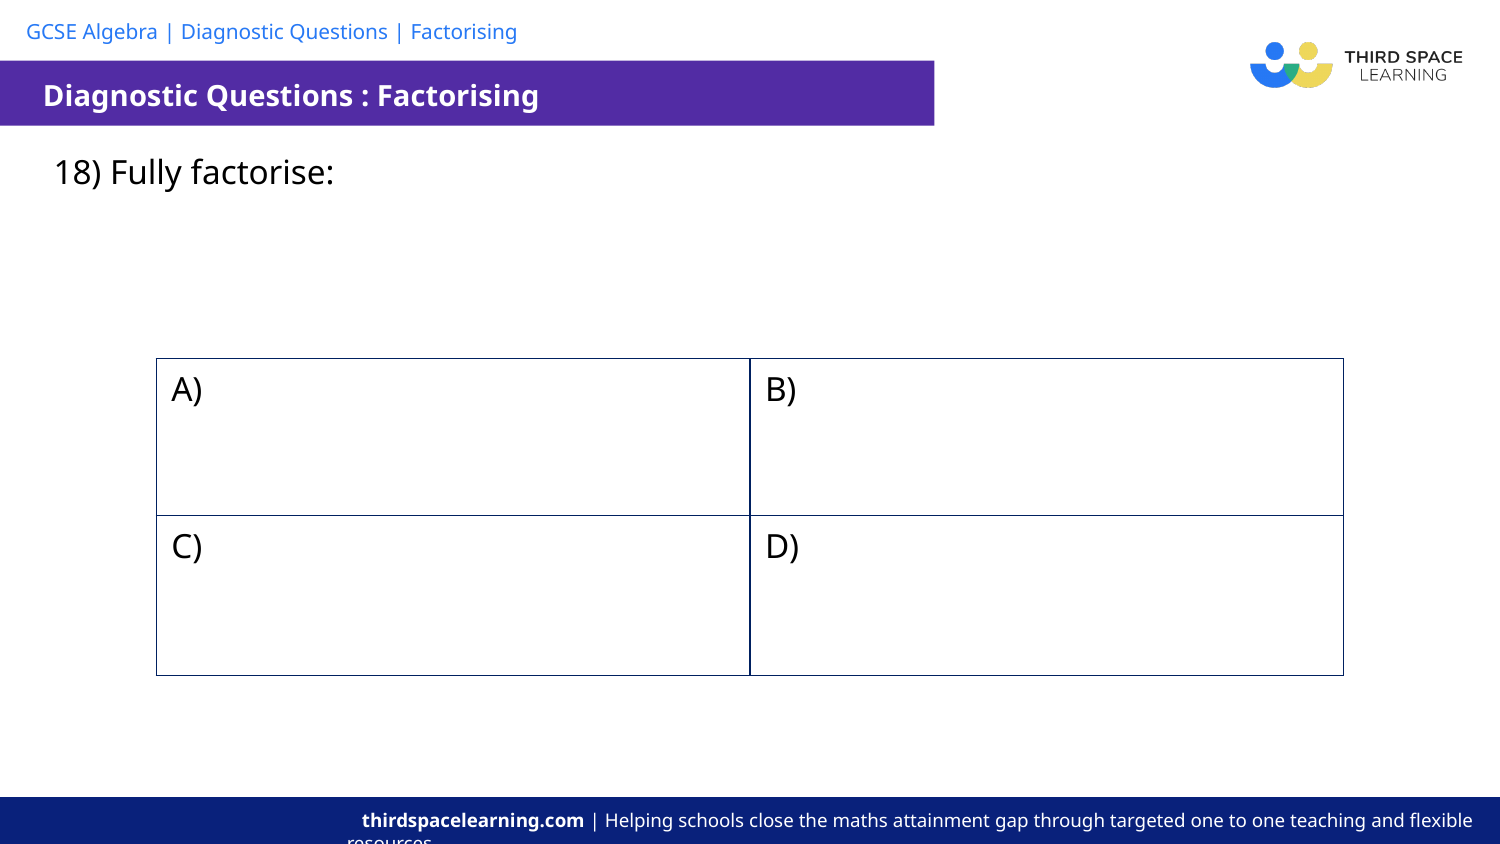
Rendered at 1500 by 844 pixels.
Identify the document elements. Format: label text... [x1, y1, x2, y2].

text_box Diagnostic Questions : Factorising [27, 61, 849, 127]
picture [1250, 33, 1465, 99]
